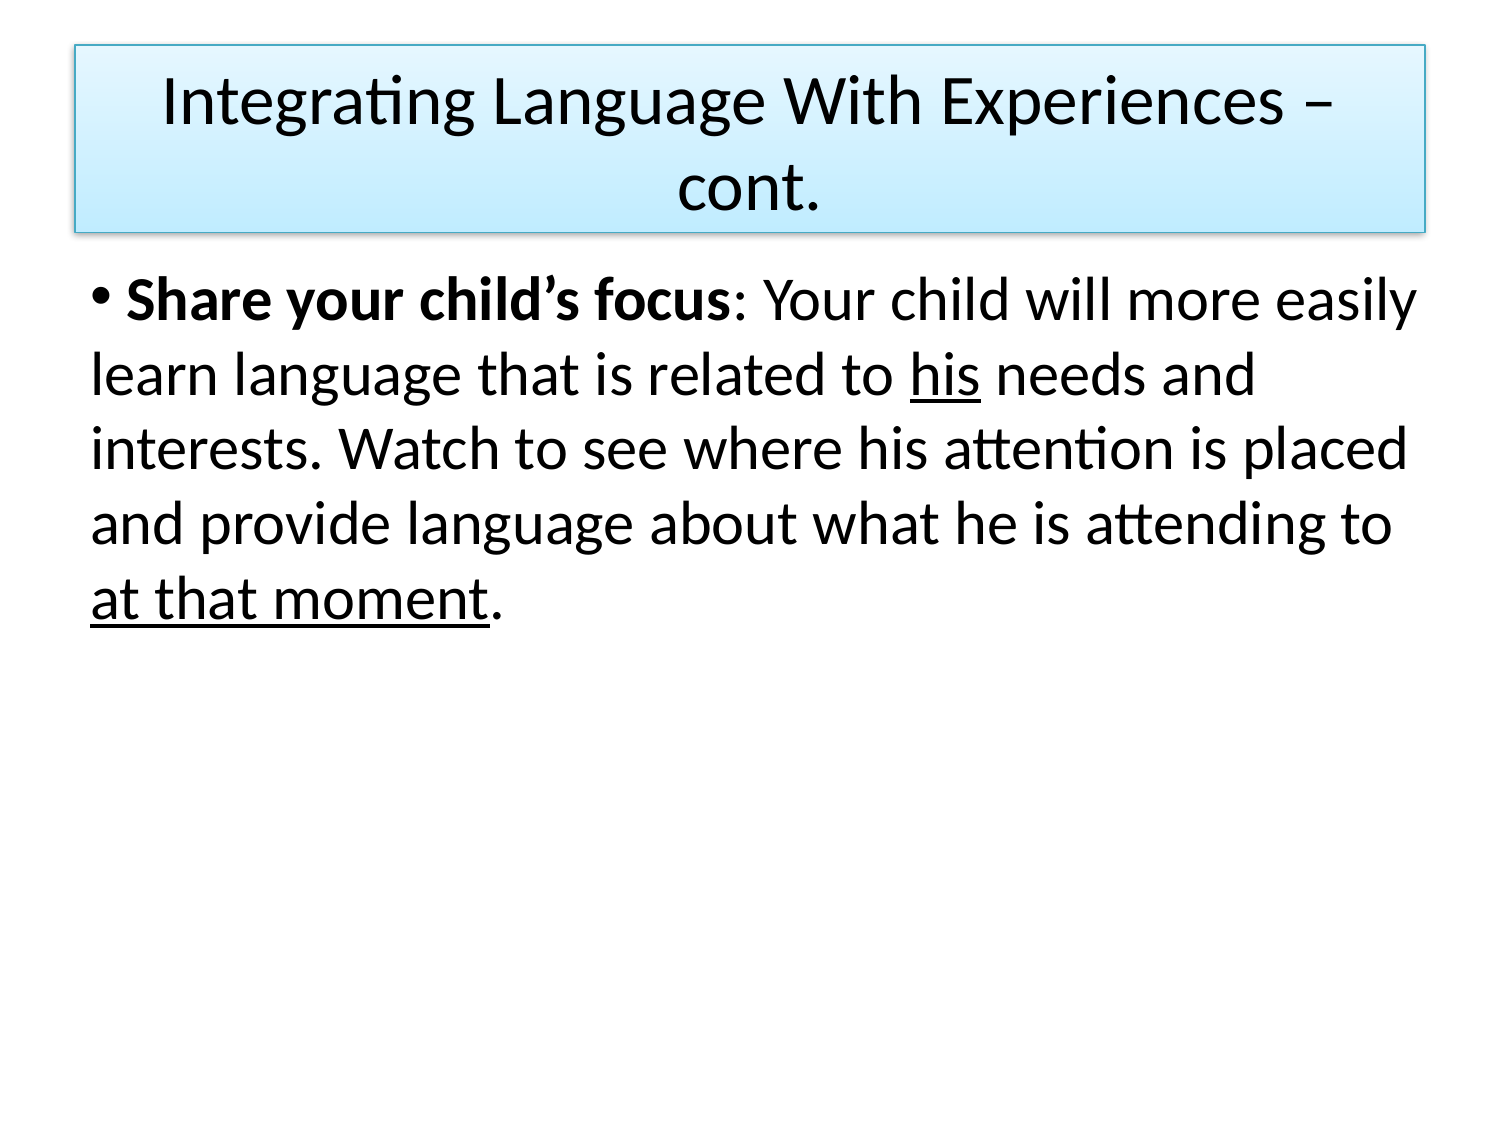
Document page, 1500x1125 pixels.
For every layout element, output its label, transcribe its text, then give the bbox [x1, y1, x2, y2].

list Share your child’s focus: Your child will more easily learn language that is related to his needs and interests. Watch to see where his attention is placed and provide language about what he is attending to at that moment. [75, 249, 1438, 1050]
title Integrating Language With Experiences – cont. [74, 44, 1426, 233]
